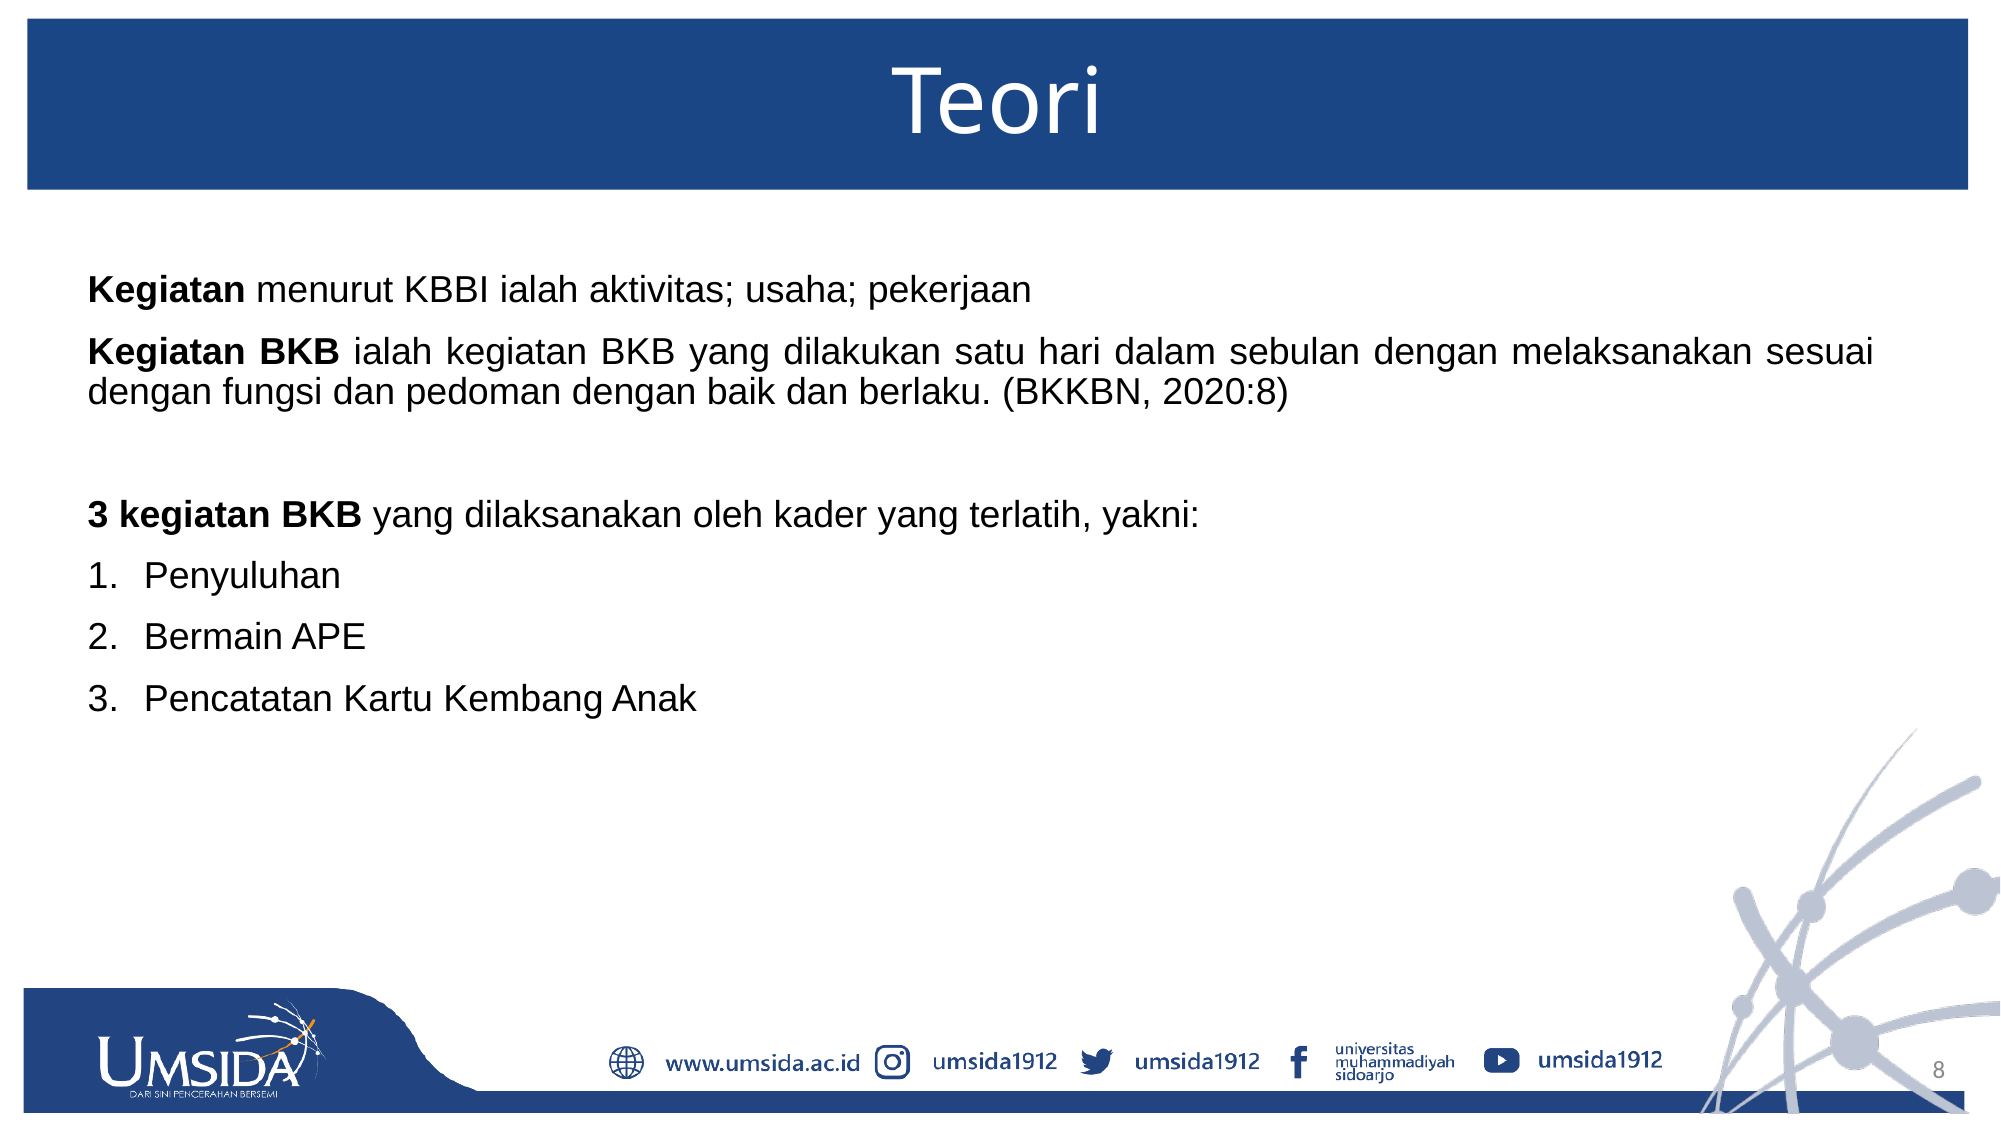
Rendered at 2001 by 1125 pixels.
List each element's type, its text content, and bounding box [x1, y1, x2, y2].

list Kegiatan menurut KBBI ialah aktivitas; usaha; pekerjaan Kegiatan BKB ialah kegiatan BKB yang dilakukan satu hari dalam sebulan dengan melaksanakan sesuai dengan fungsi dan pedoman dengan baik dan berlaku. (BKKBN, 2020:8) 3 kegiatan BKB yang dilaksanakan oleh kader yang terlatih, yakni: Penyuluhan Bermain APE Pencatatan Kartu Kembang Anak [64, 263, 1890, 872]
picture [23, 51, 2001, 1114]
title Teori [27, 18, 1969, 190]
